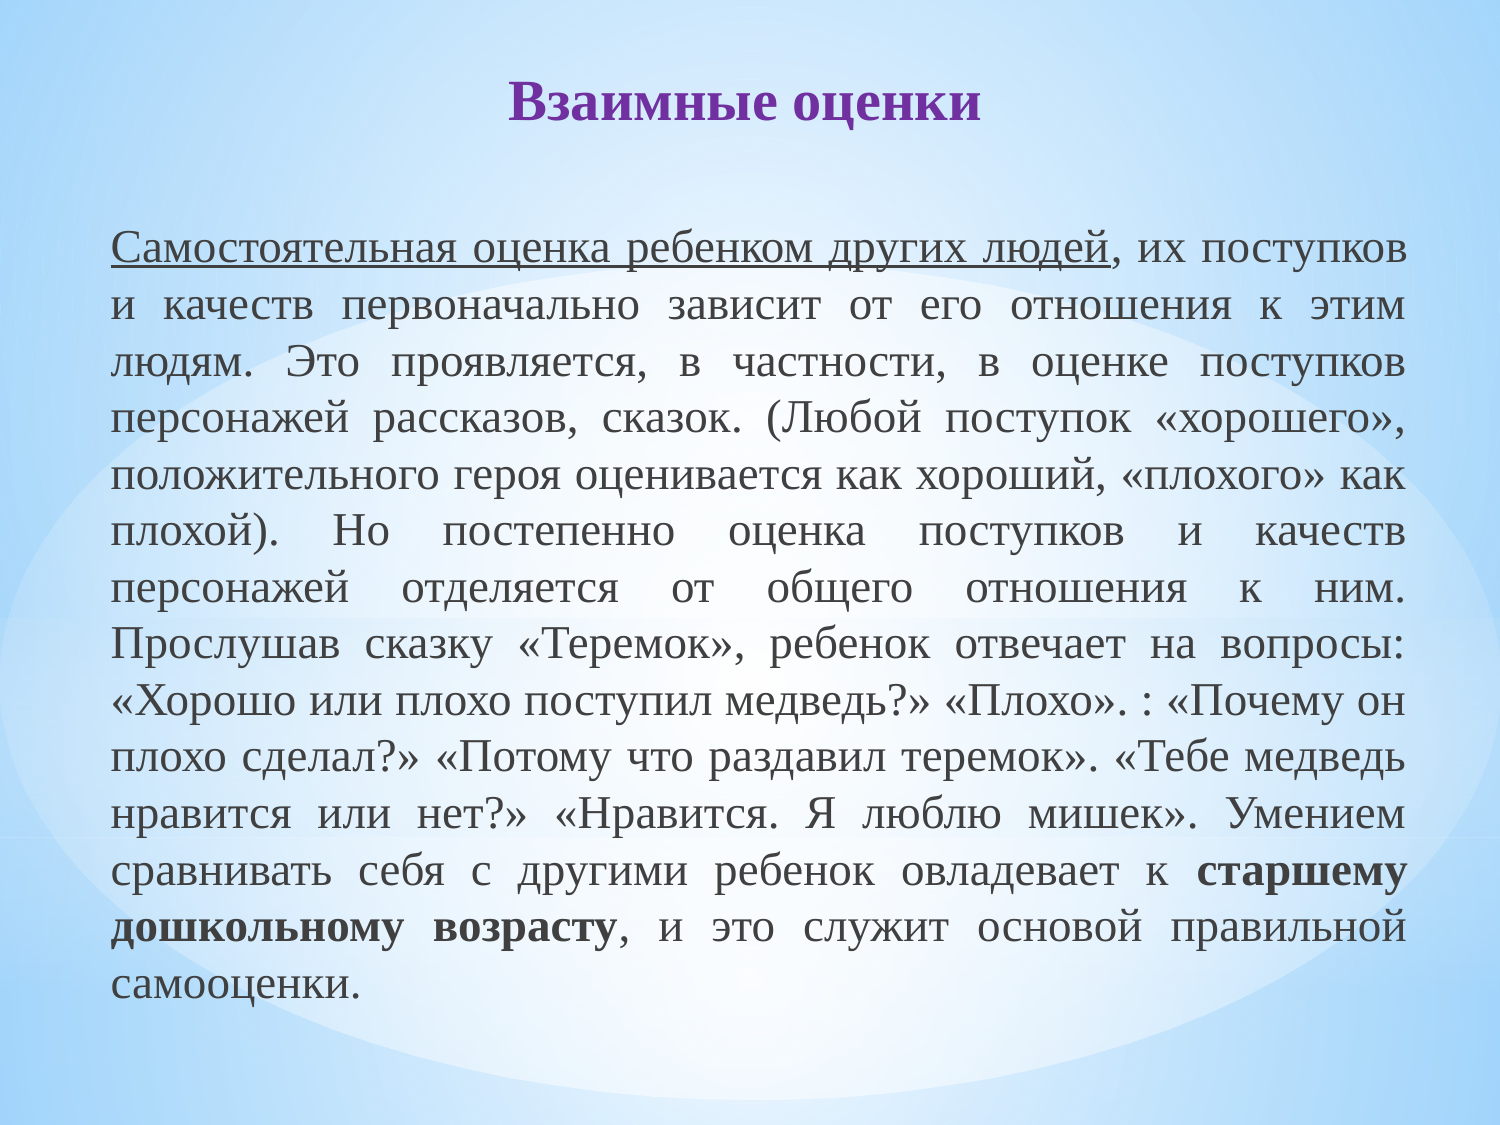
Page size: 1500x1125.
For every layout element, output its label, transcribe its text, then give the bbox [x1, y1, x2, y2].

title Взаимные оценки [218, 54, 1287, 208]
list Самостоятельная оценка ребенком других людей, их поступков и качеств первоначально зависит от его отношения к этим людям. Это проявляется, в частности, в оценке поступков персонажей рассказов, сказок. (Любой поступок «хорошего», положительного героя оценивается как хороший, «плохого» как плохой). Но постепенно оценка поступков и качеств персонажей отделяется от общего отношения к ним. Прослушав сказку «Теремок», ребенок отвечает на вопросы: «Хорошо или плохо поступил медведь?» «Плохо». : «Почему он плохо сделал?» «Потому что раздавил теремок». «Тебе медведь нравится или нет?» «Нравится. Я люблю мишек». Умением сравнивать себя с другими ребенок овладевает к старшему дошкольному возрасту, и это служит основой правильной самооценки. [88, 208, 1424, 1024]
